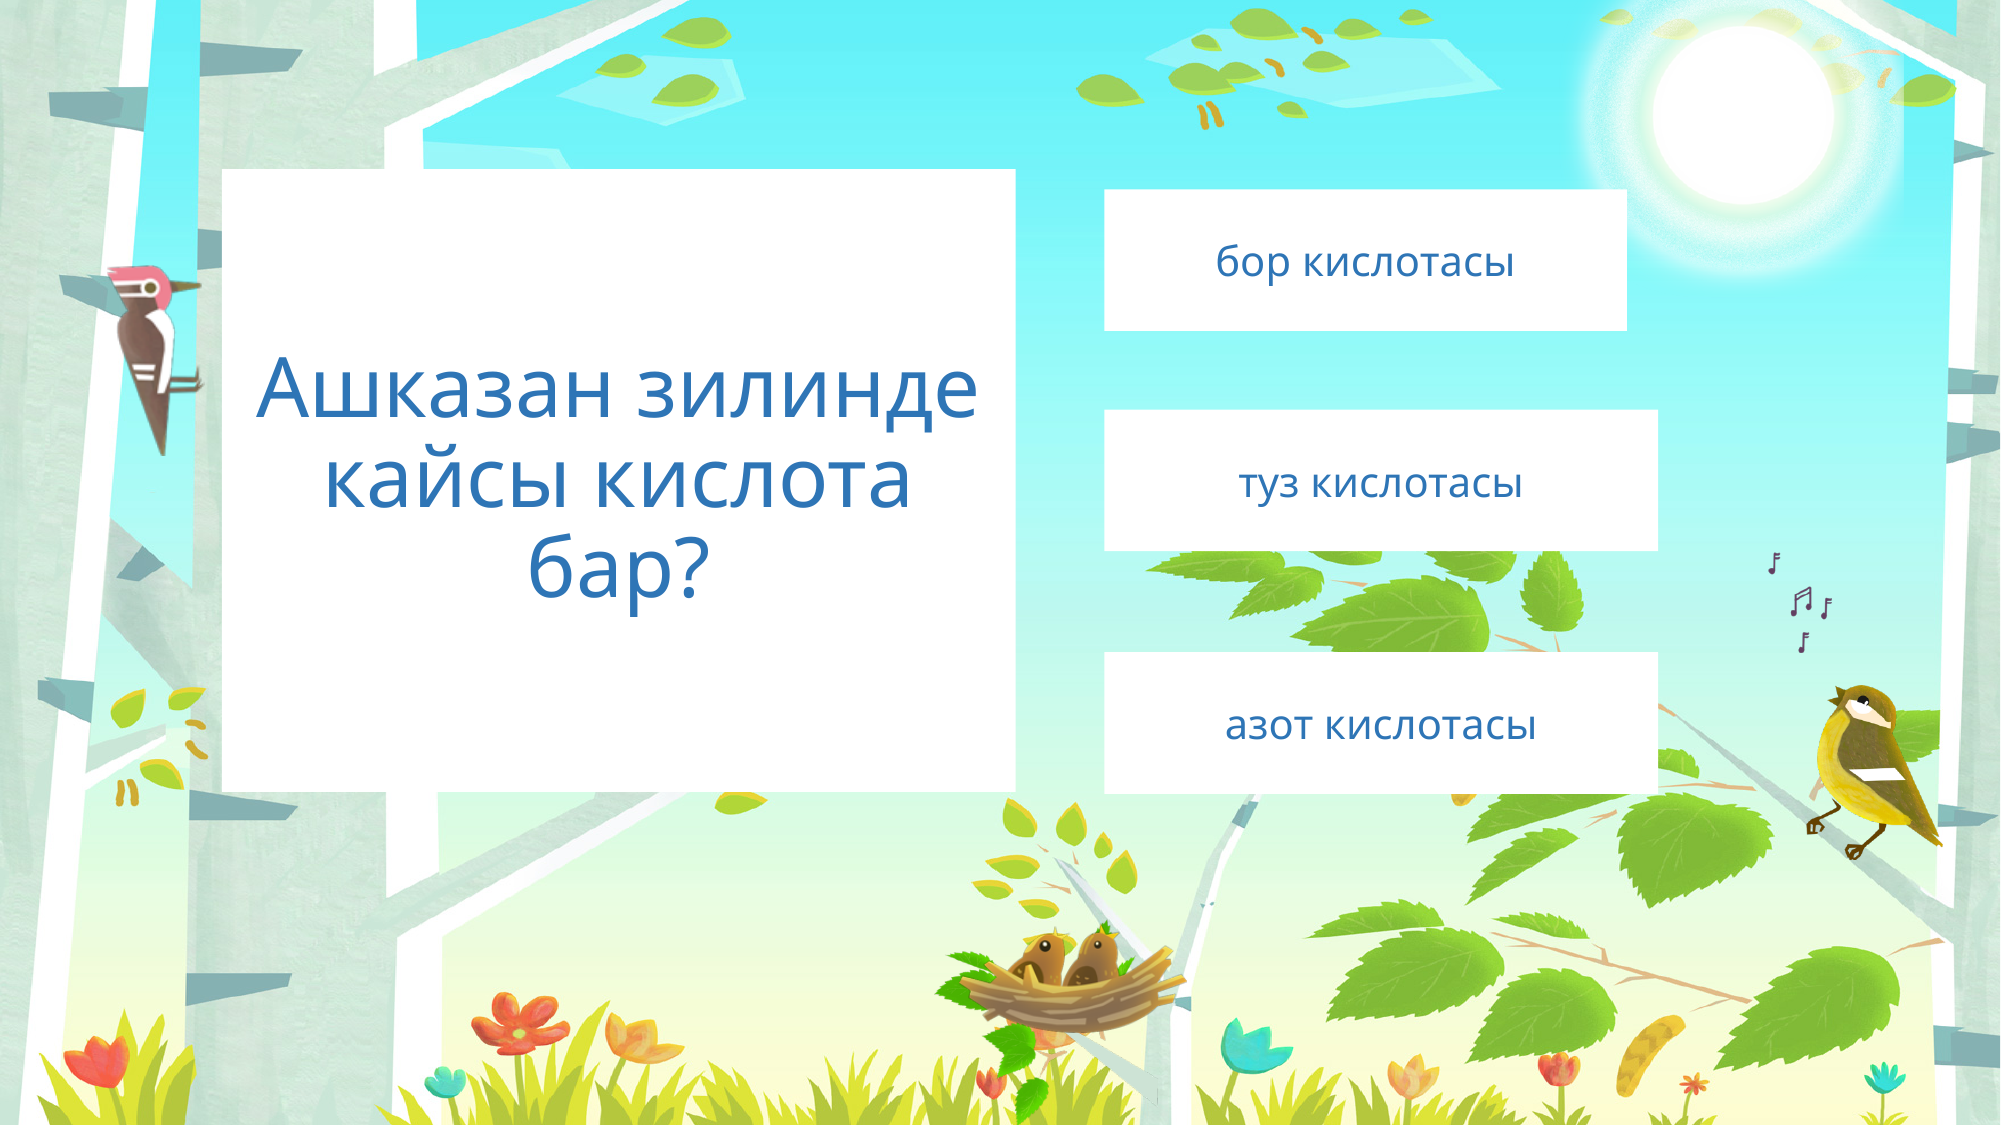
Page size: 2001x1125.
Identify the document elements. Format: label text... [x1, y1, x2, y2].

text_box бор кислотасы [1103, 188, 1628, 332]
picture [0, 0, 2001, 1125]
text_box туз кислотасы [1103, 409, 1659, 552]
text_box азот кислотасы [1103, 651, 1659, 795]
title Ашказан зилинде кайсы кислота бар? [219, 166, 1019, 795]
